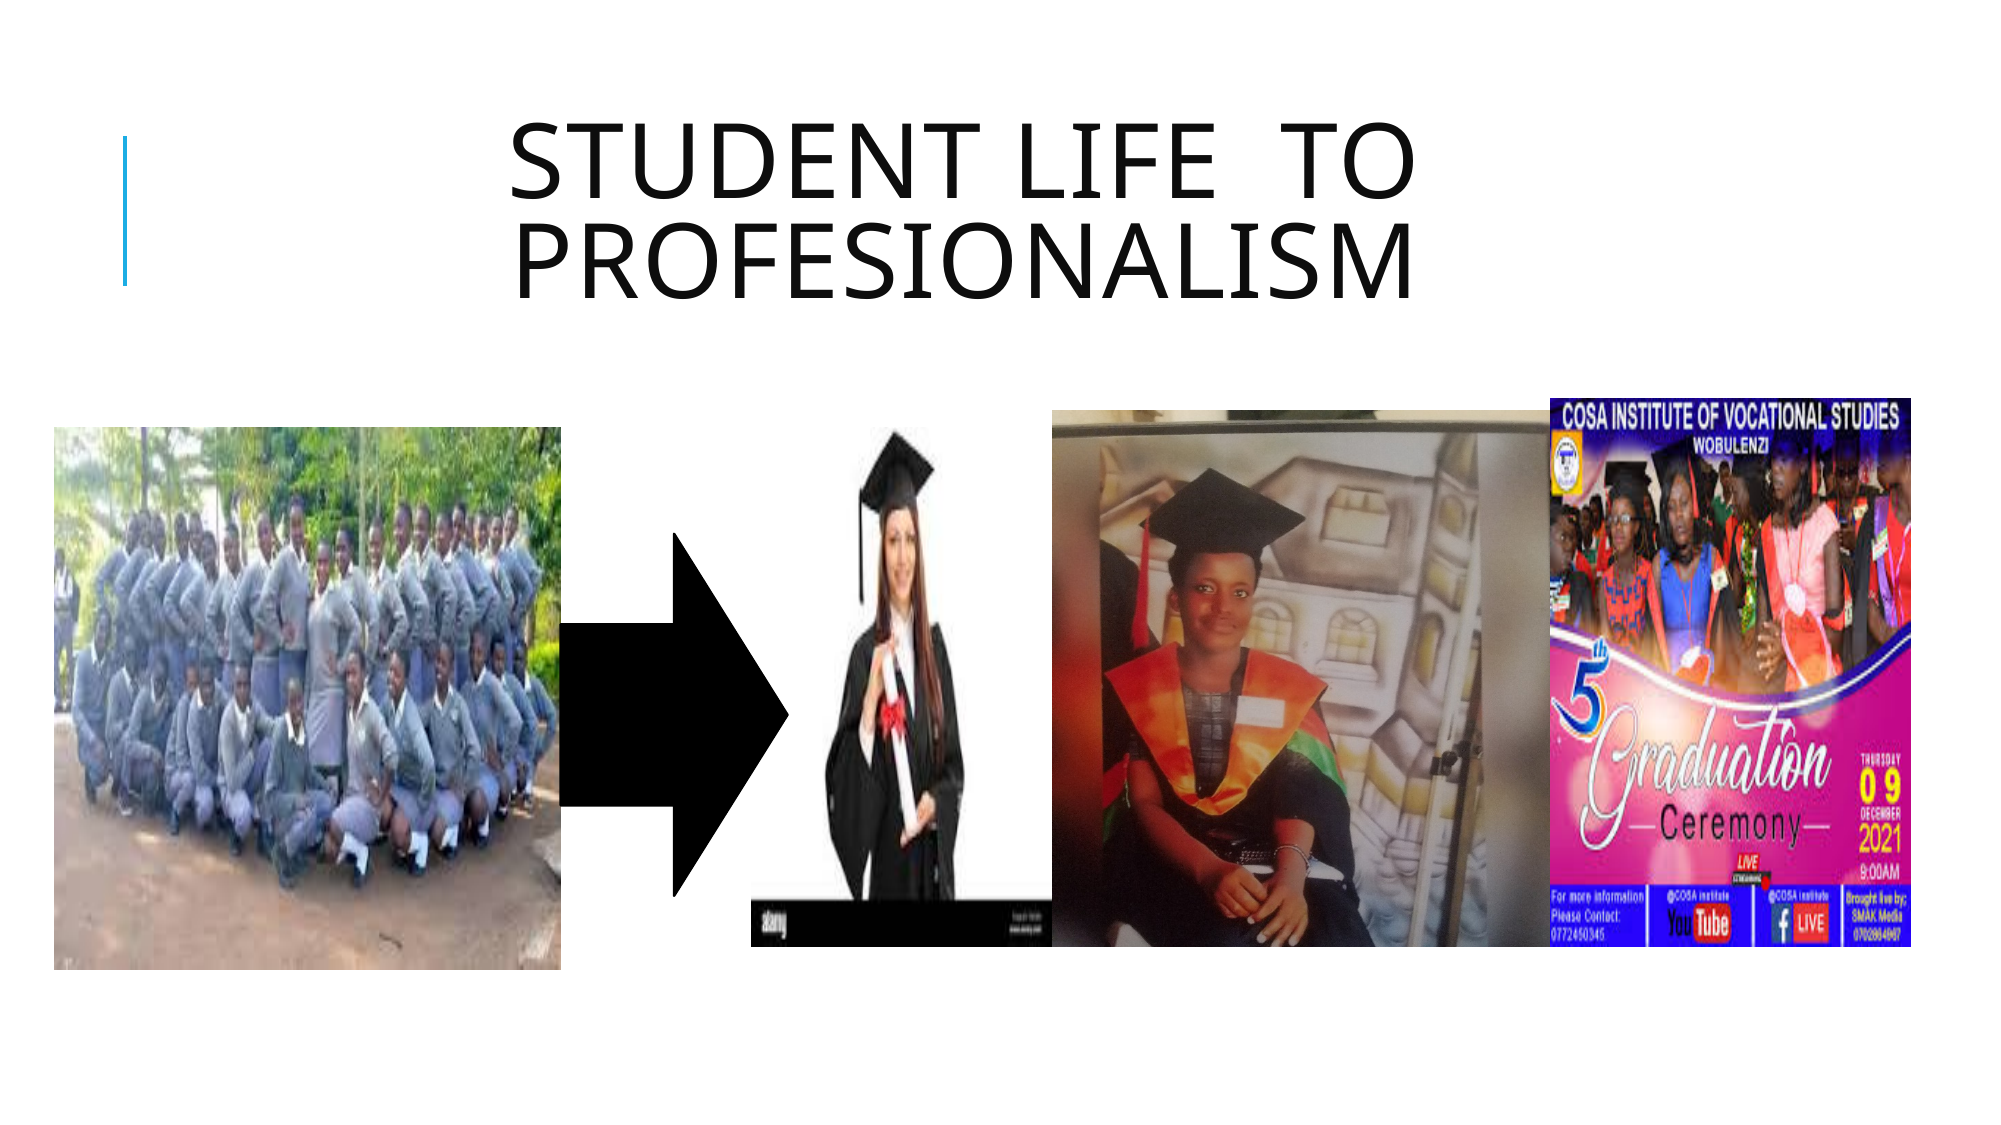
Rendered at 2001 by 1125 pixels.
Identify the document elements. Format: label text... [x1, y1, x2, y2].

title STUDENT LIFE TO PROFESIONALISM [168, 96, 1763, 342]
picture [1052, 398, 1911, 947]
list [751, 426, 1046, 947]
picture [54, 426, 561, 970]
text_box [566, 532, 744, 897]
